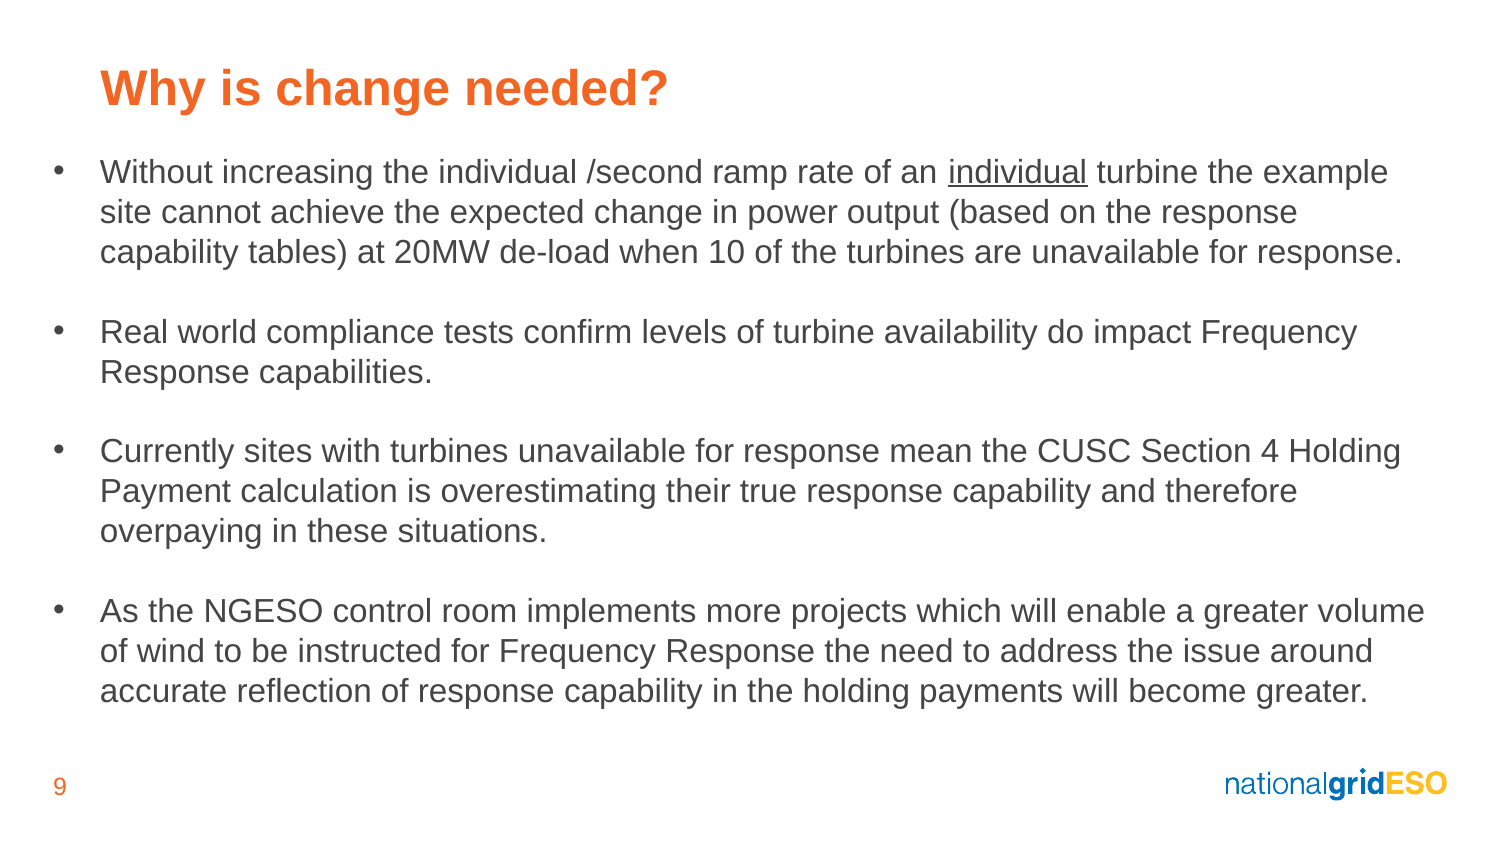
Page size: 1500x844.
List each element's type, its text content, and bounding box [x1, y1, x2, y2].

text_box Why is change needed? [100, 67, 1140, 115]
text_box Without increasing the individual /second ramp rate of an individual turbine the example site cannot achieve the expected change in power output (based on the response capability tables) at 20MW de-load when 10 of the turbines are unavailable for response. Real world compliance tests confirm levels of turbine availability do impact Frequency Response capabilities. Currently sites with turbines unavailable for response mean the CUSC Section 4 Holding Payment calculation is overestimating their true response capability and therefore overpaying in these situations. As the NGESO control room implements more projects which will enable a greater volume of wind to be instructed for Frequency Response the need to address the issue around accurate reflection of response capability in the holding payments will become greater. [53, 150, 1447, 749]
